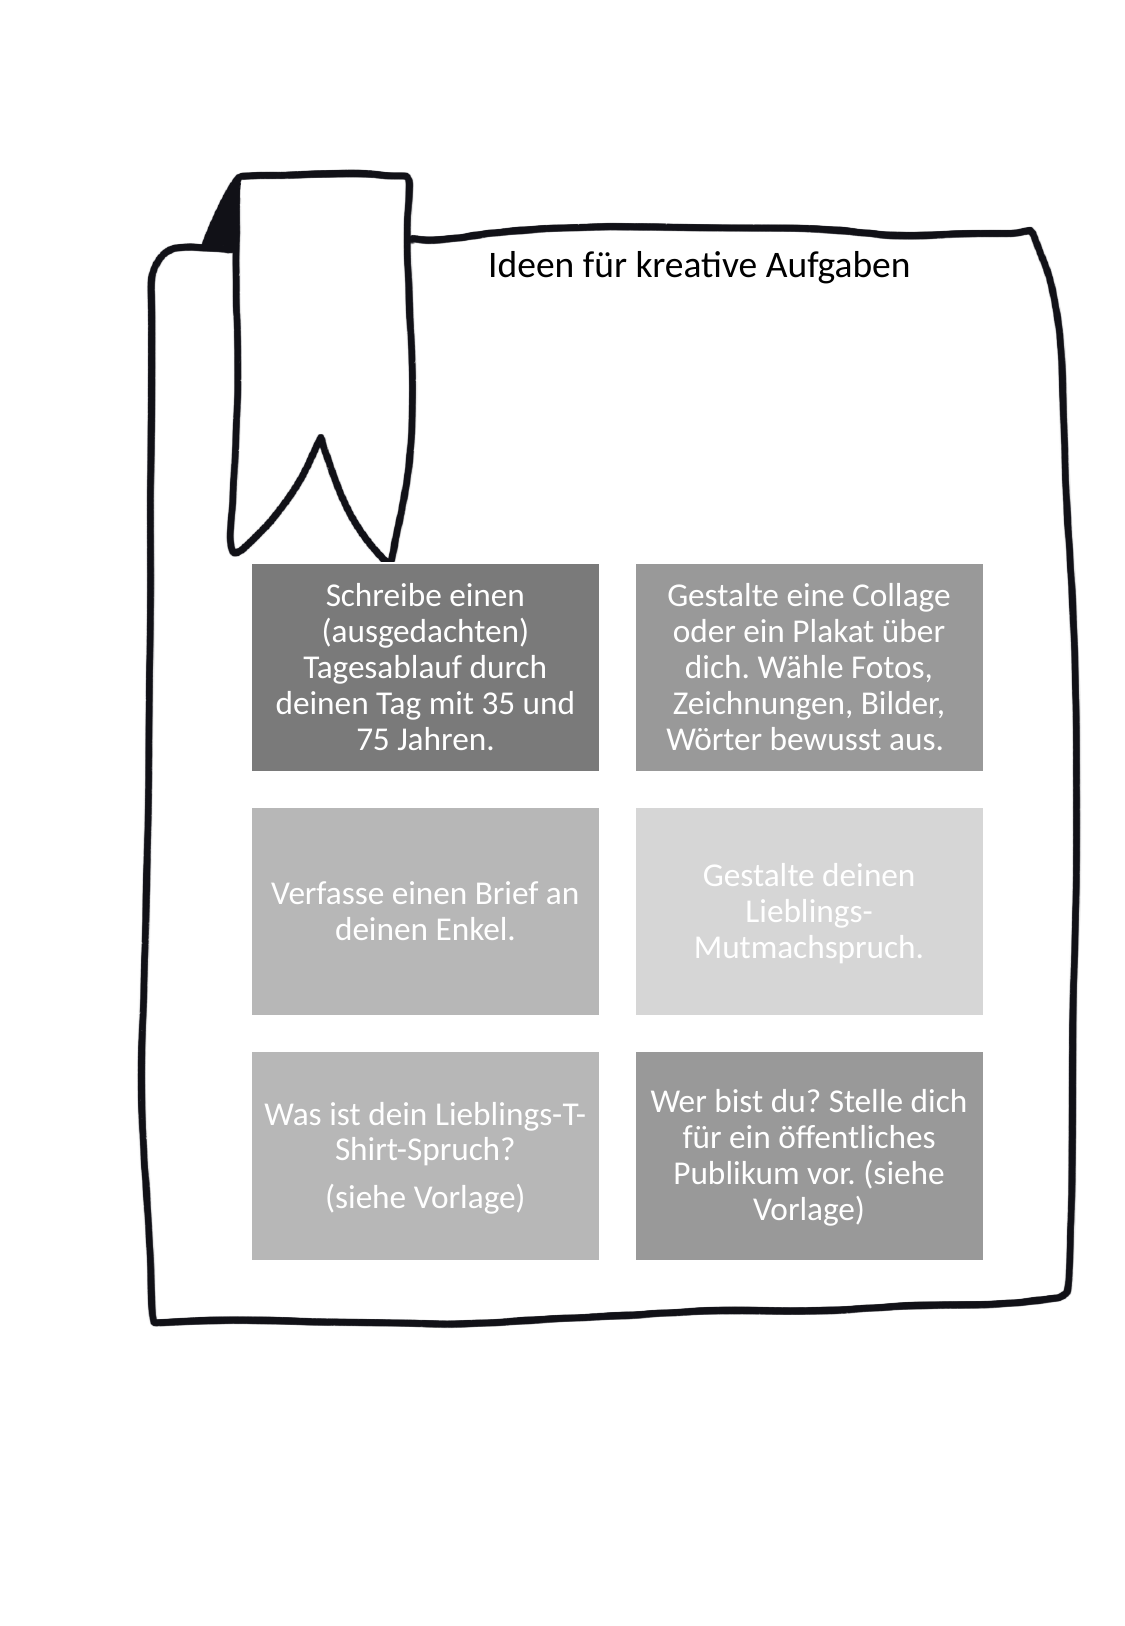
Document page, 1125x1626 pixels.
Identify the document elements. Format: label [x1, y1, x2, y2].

text_box [187, 562, 1048, 1262]
picture [0, 51, 1125, 1547]
